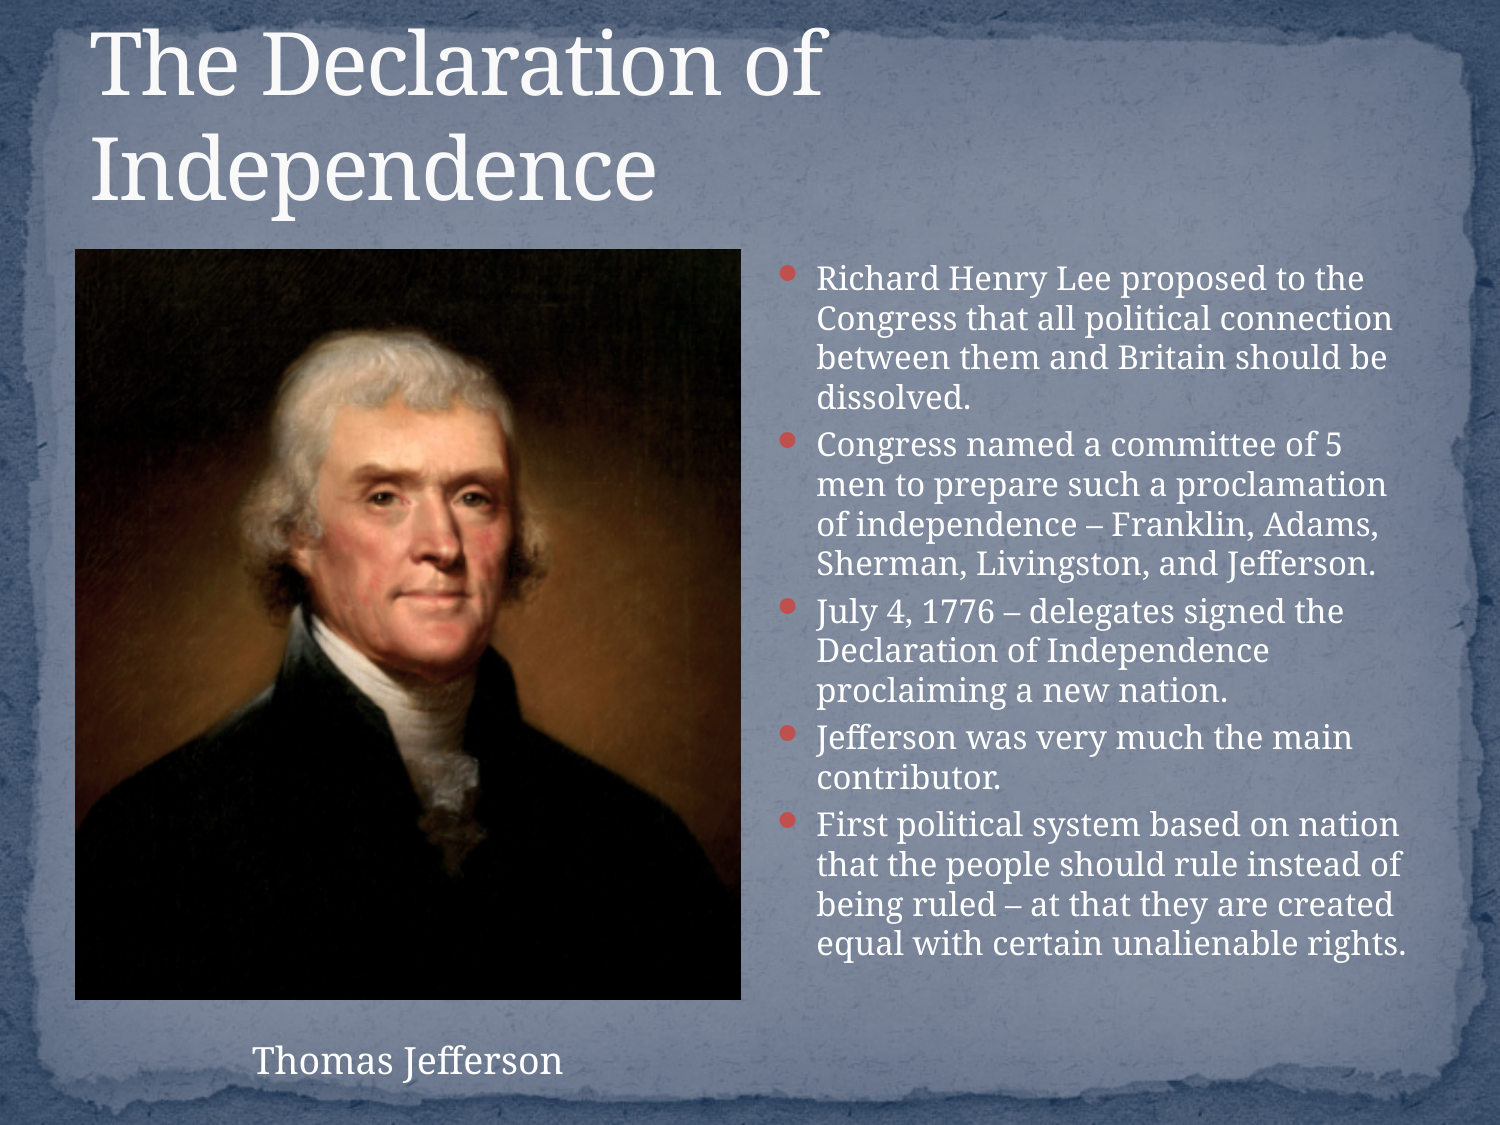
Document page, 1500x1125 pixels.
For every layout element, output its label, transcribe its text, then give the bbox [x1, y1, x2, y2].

text_box Thomas Jefferson [129, 1029, 711, 1090]
title The Declaration of Independence [74, 24, 1425, 225]
list Richard Henry Lee proposed to the Congress that all political connection between them and Britain should be dissolved. Congress named a committee of 5 men to prepare such a proclamation of independence – Franklin, Adams, Sherman, Livingston, and Jefferson. July 4, 1776 – delegates signed the Declaration of Independence proclaiming a new nation. Jefferson was very much the main contributor. First political system based on nation that the people should rule instead of being ruled – at that they are created equal with certain unalienable rights. [762, 249, 1429, 1000]
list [76, 251, 741, 999]
